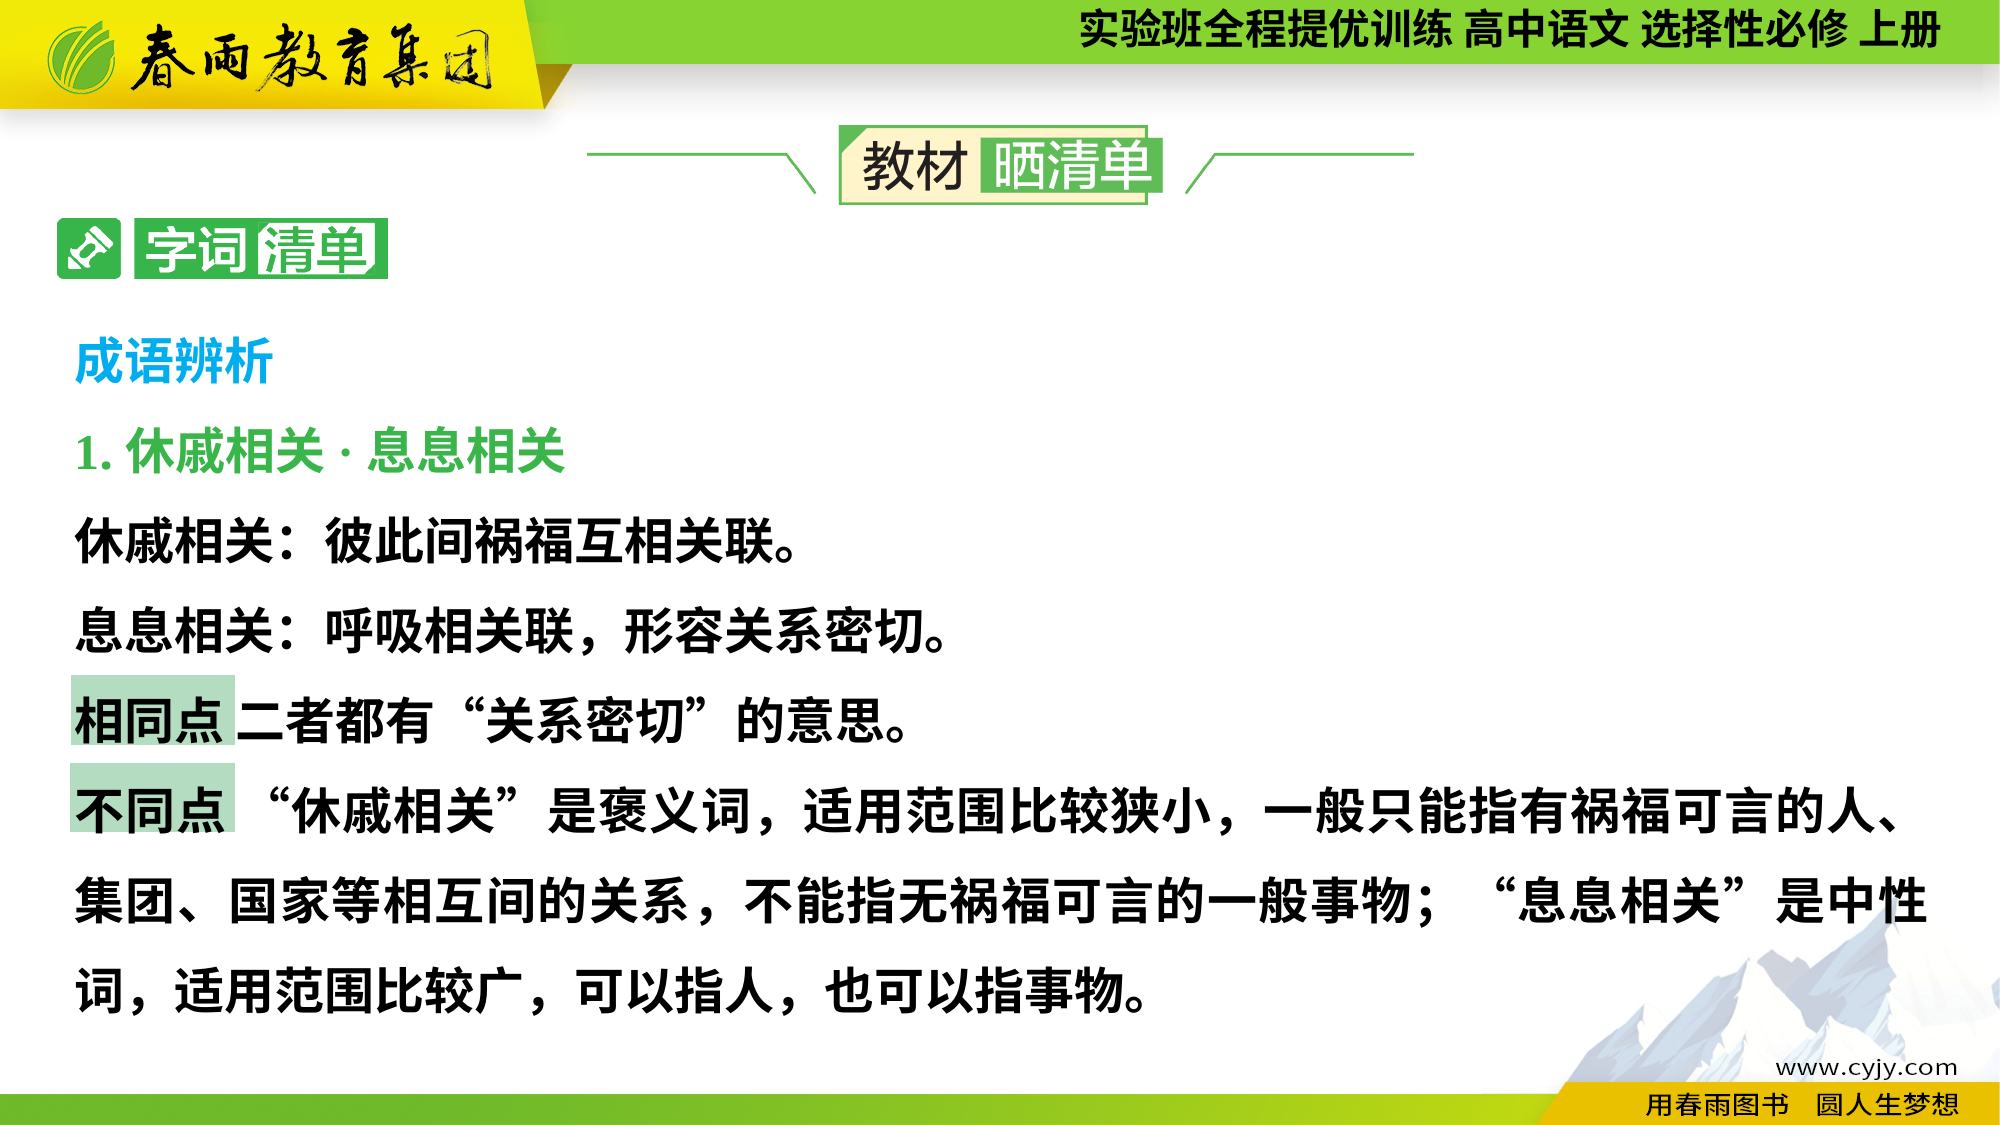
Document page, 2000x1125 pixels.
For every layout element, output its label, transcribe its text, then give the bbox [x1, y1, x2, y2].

list 成语辨析 1.休戚相关·息息相关 休戚相关：彼此间祸福互相关联。 息息相关：呼吸相关联，形容关系密切。 相同点 二者都有“关系密切”的意思。 不同点 “休戚相关”是褒义词，适用范围比较狭小，一般只能指有祸福可言的人、集团、国家等相互间的关系，不能指无祸福可言的一般事物；“息息相关”是中性词，适用范围比较广，可以指人，也可以指事物。 [59, 292, 1944, 1035]
picture [0, 0, 2000, 1125]
